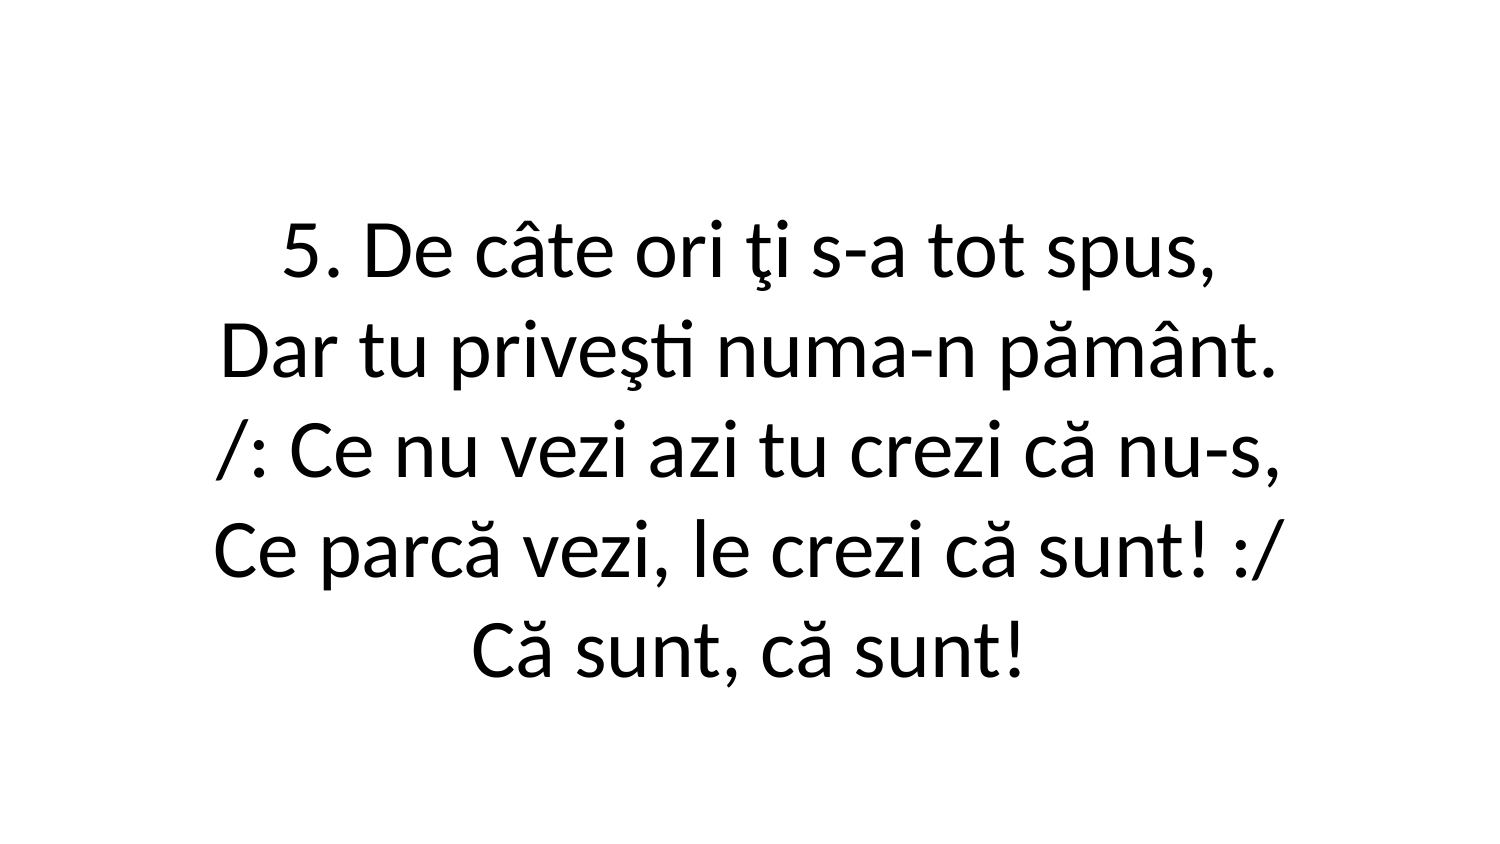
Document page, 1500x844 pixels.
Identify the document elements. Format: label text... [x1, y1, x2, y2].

text_box 5. De câte ori ţi s-a tot spus, Dar tu priveşti numa-n pământ. /: Ce nu vezi azi tu crezi că nu-s, Ce parcă vezi, le crezi că sunt! :/ Că sunt, că sunt! [198, 142, 1302, 702]
